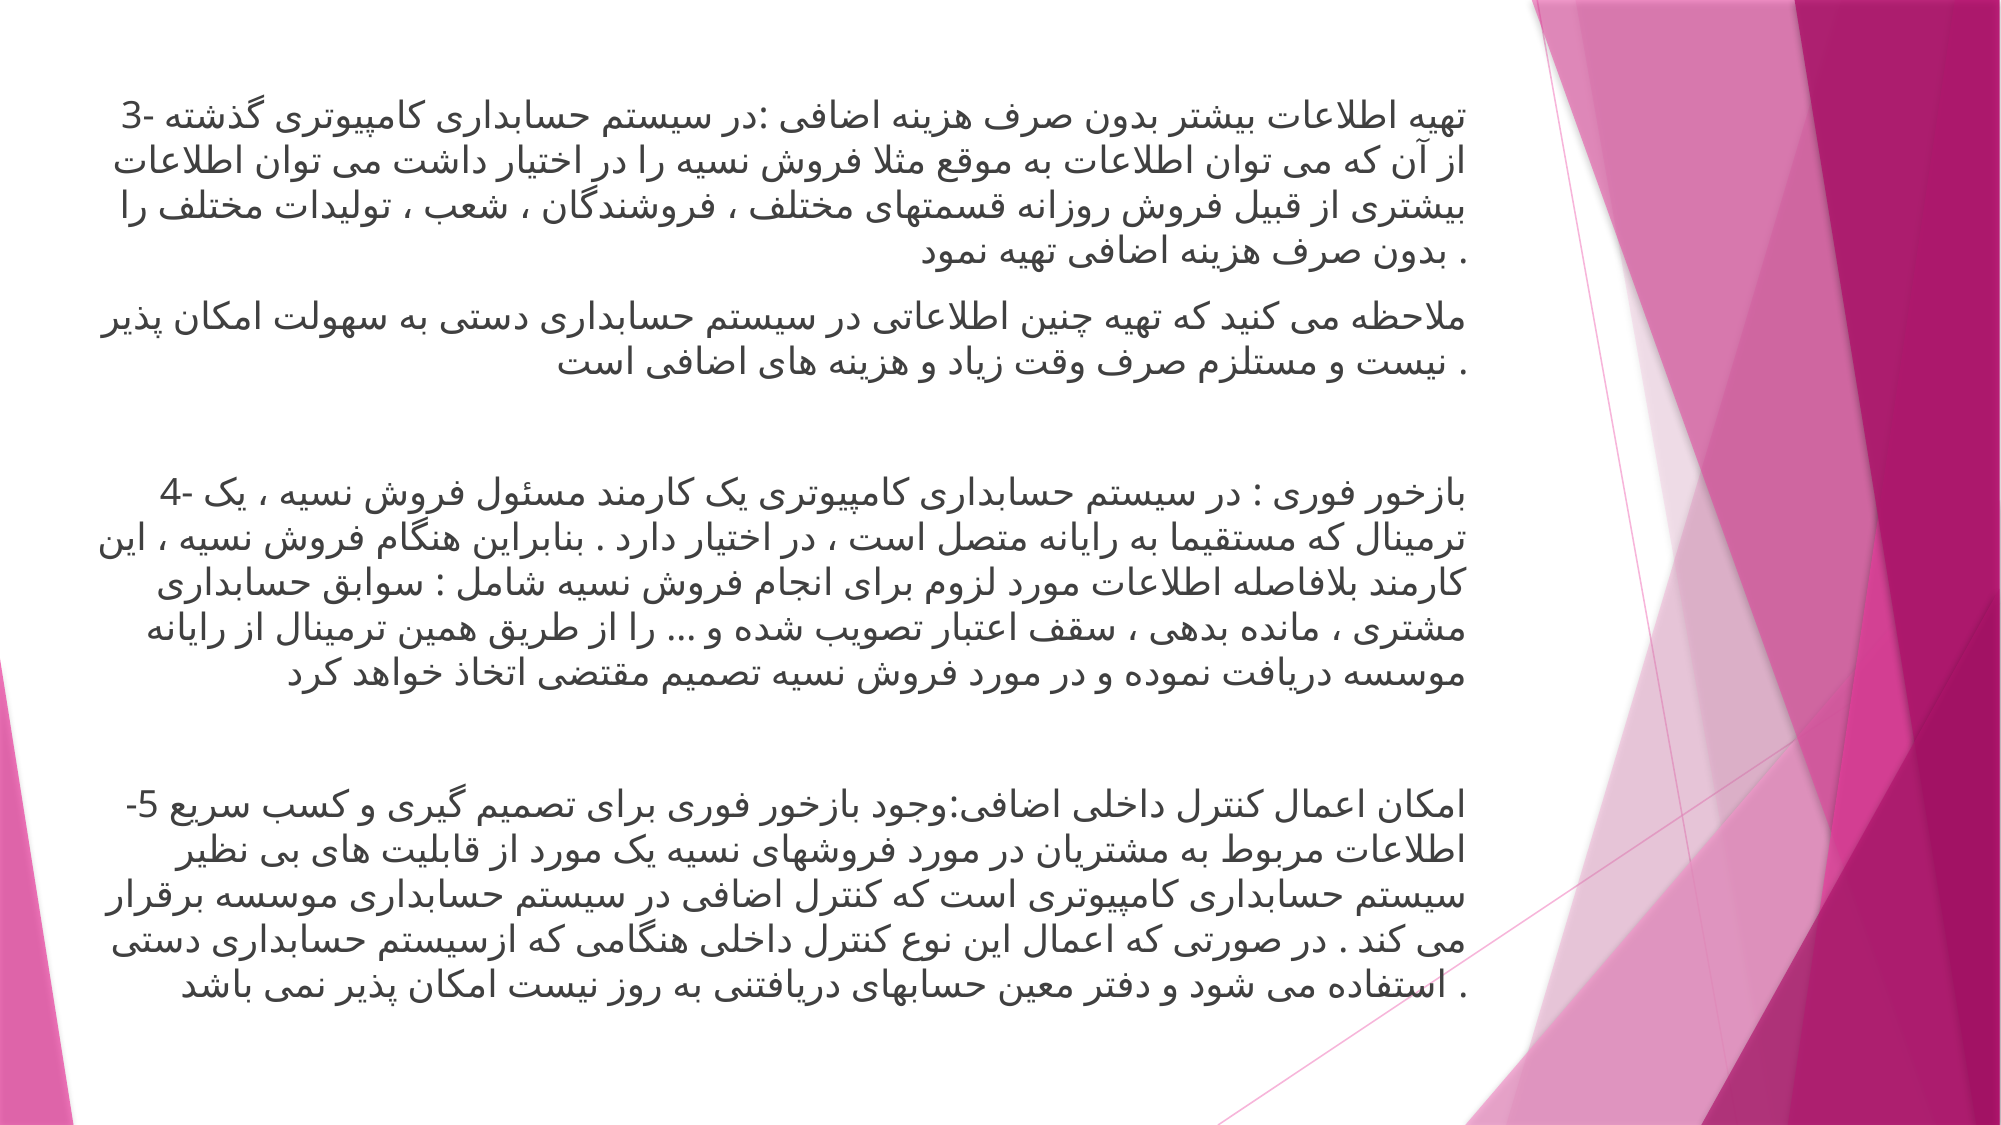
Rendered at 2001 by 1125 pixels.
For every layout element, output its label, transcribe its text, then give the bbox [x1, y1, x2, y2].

list 3- تهیه اطلاعات بیشتر بدون صرف هزینه اضافی :در سیستم حسابداری کامپیوتری گذشته از آن که می توان اطلاعات به موقع مثلا فروش نسیه را در اختیار داشت می توان اطلاعات بیشتری از قبیل فروش روزانه قسمتهای مختلف ، فروشندگان ، شعب ، تولیدات مختلف را بدون صرف هزینه اضافی تهیه نمود . ملاحظه می کنید که تهیه چنین اطلاعاتی در سیستم حسابداری دستی به سهولت امکان پذیر نیست و مستلزم صرف وقت زیاد و هزینه های اضافی است . 4- بازخور فوری : در سیستم حسابداری کامپیوتری یک کارمند مسئول فروش نسیه ، یک ترمینال که مستقیما به رایانه متصل است ، در اختیار دارد . بنابراین هنگام فروش نسیه ، این کارمند بلافاصله اطلاعات مورد لزوم برای انجام فروش نسیه شامل : سوابق حسابداری مشتری ، مانده بدهی ، سقف اعتبار تصویب شده و ... را از طریق همین ترمینال از رایانه موسسه دریافت نموده و در مورد فروش نسیه تصمیم مقتضی اتخاذ خواهد کرد -5 امکان اعمال کنترل داخلی اضافی:وجود بازخور فوری برای تصمیم گیری و کسب سریع اطلاعات مربوط به مشتریان در مورد فروشهای نسیه یک مورد از قابلیت های بی نظیر سیستم حسابداری کامپیوتری است که کنترل اضافی در سیستم حسابداری موسسه برقرار می کند . در صورتی که اعمال این نوع کنترل داخلی هنگامی که ازسیستم حسابداری دستی استفاده می شود و دفتر معین حسابهای دریافتنی به روز نیست امکان پذیر نمی باشد . [72, 83, 1484, 1125]
